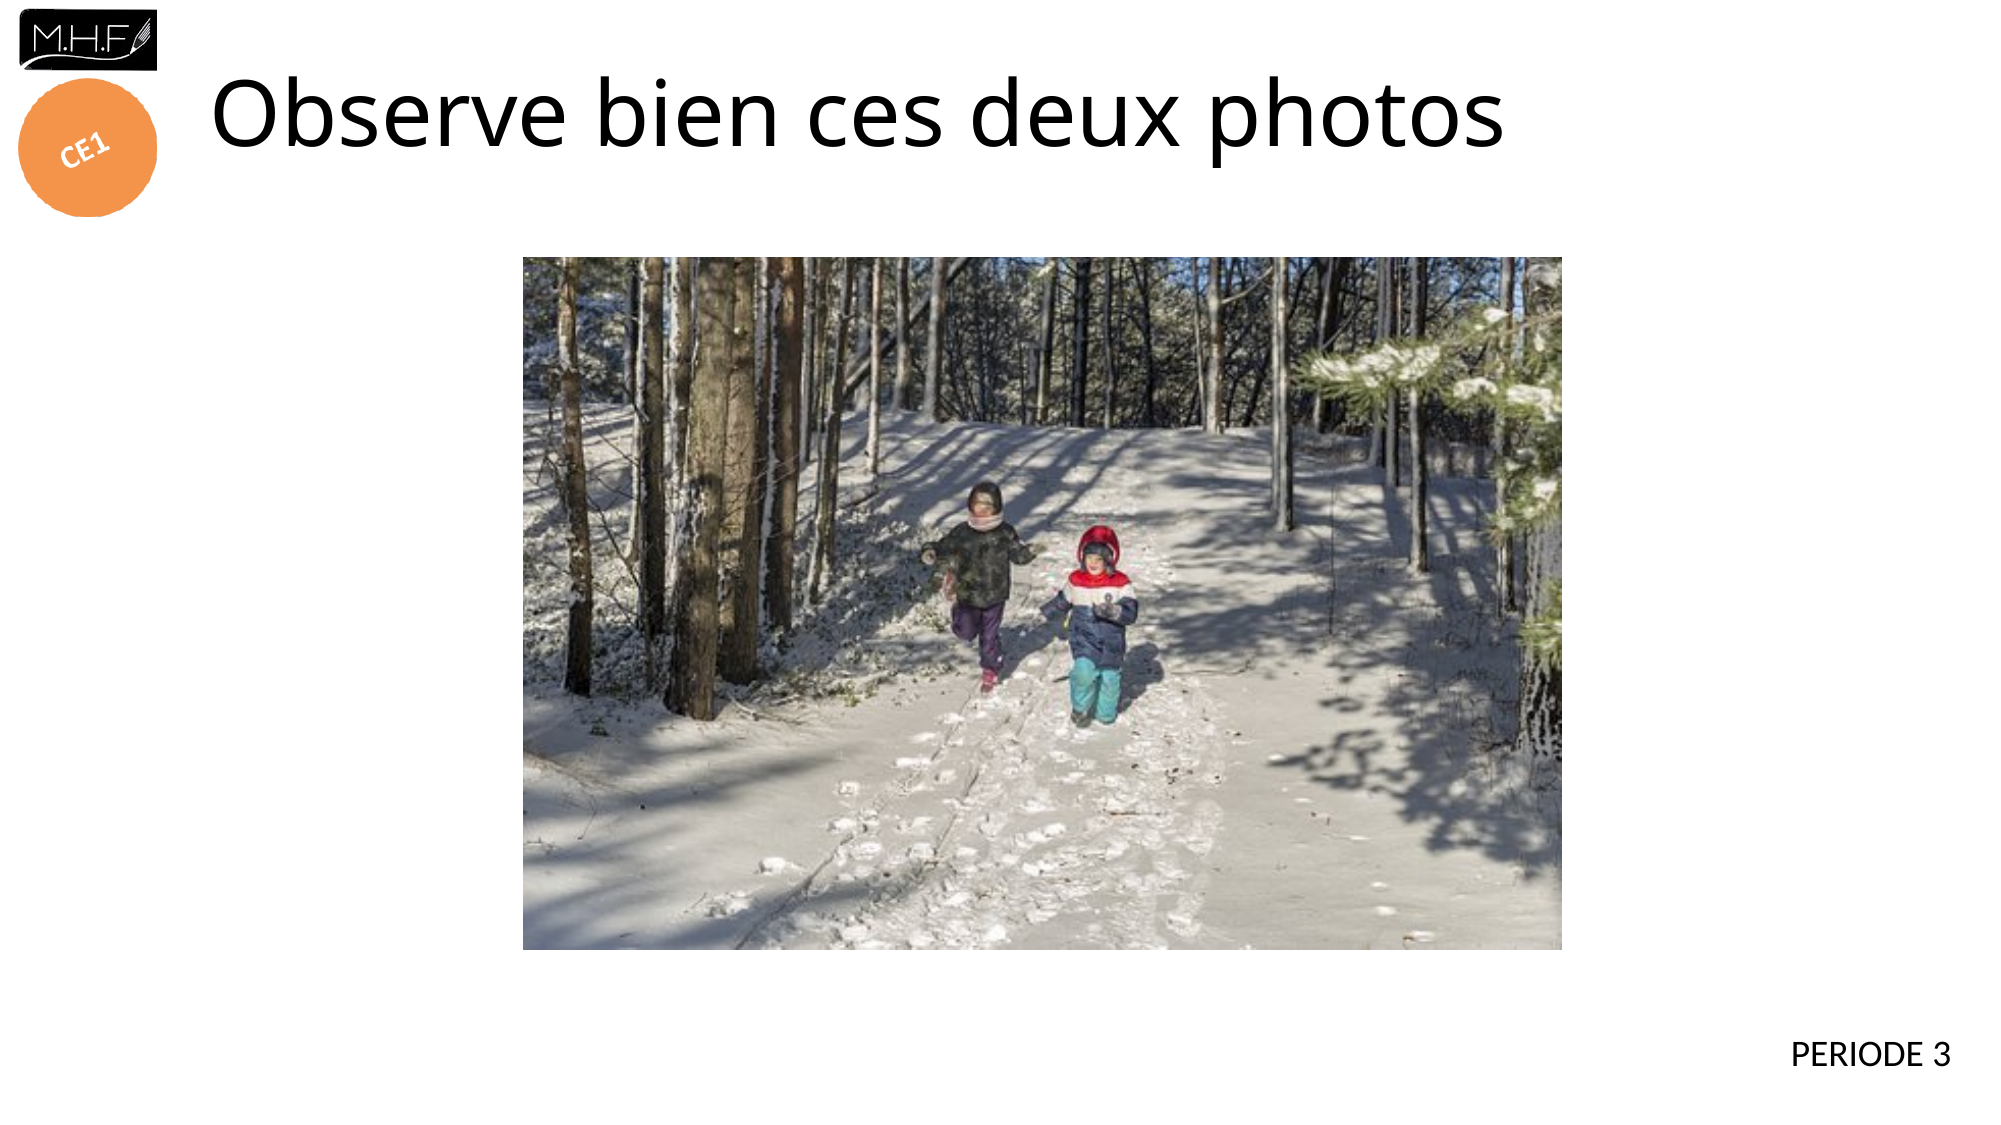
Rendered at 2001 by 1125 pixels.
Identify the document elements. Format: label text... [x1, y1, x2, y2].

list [523, 257, 1562, 950]
picture [18, 78, 157, 218]
title Observe bien ces deux photos [194, 7, 1920, 226]
picture [16, 7, 157, 74]
text_box PERIODE 3 [1362, 1021, 1967, 1082]
